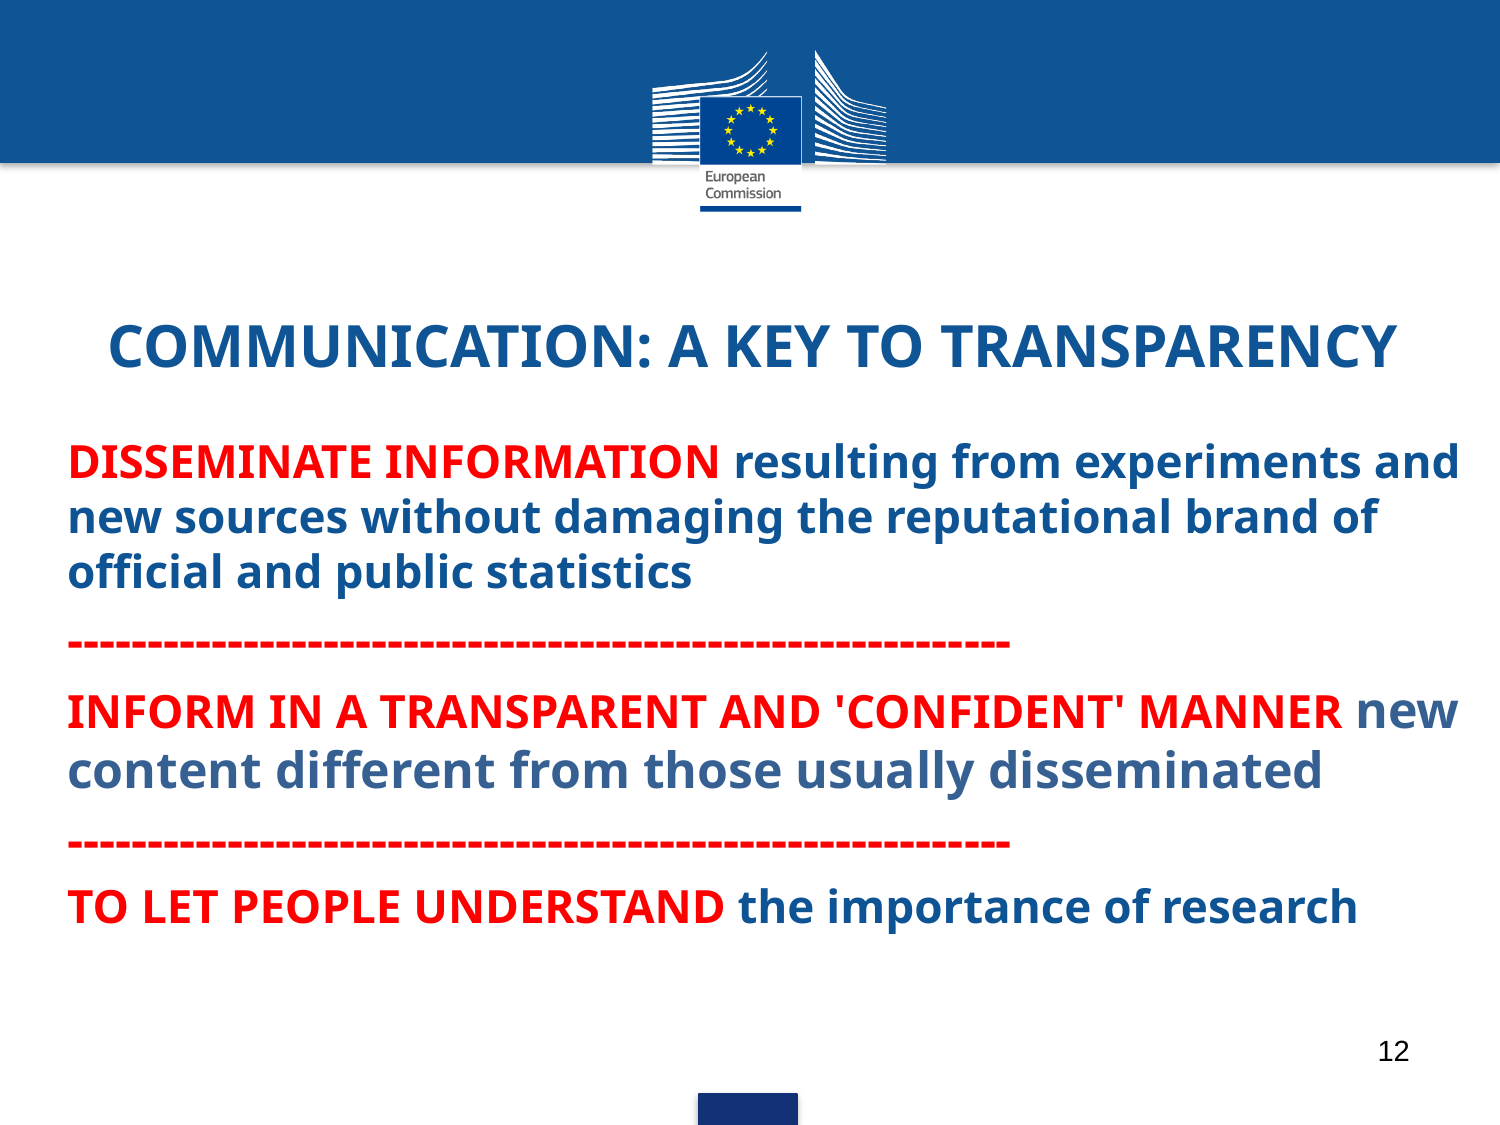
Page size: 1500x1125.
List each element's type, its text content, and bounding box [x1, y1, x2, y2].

slide_number 12 [1074, 1024, 1426, 1103]
list DISSEMINATE INFORMATION resulting from experiments and new sources without damaging the reputational brand of official and public statistics ----------------------------------------------------------- INFORM IN A TRANSPARENT AND 'CONFIDENT' MANNER new content different from those usually disseminated ----------------------------------------------------------- TO LET PEOPLE UNDERSTAND the importance of research [52, 425, 1500, 985]
title COMMUNICATION: A KEY TO TRANSPARENCY [77, 251, 1428, 406]
